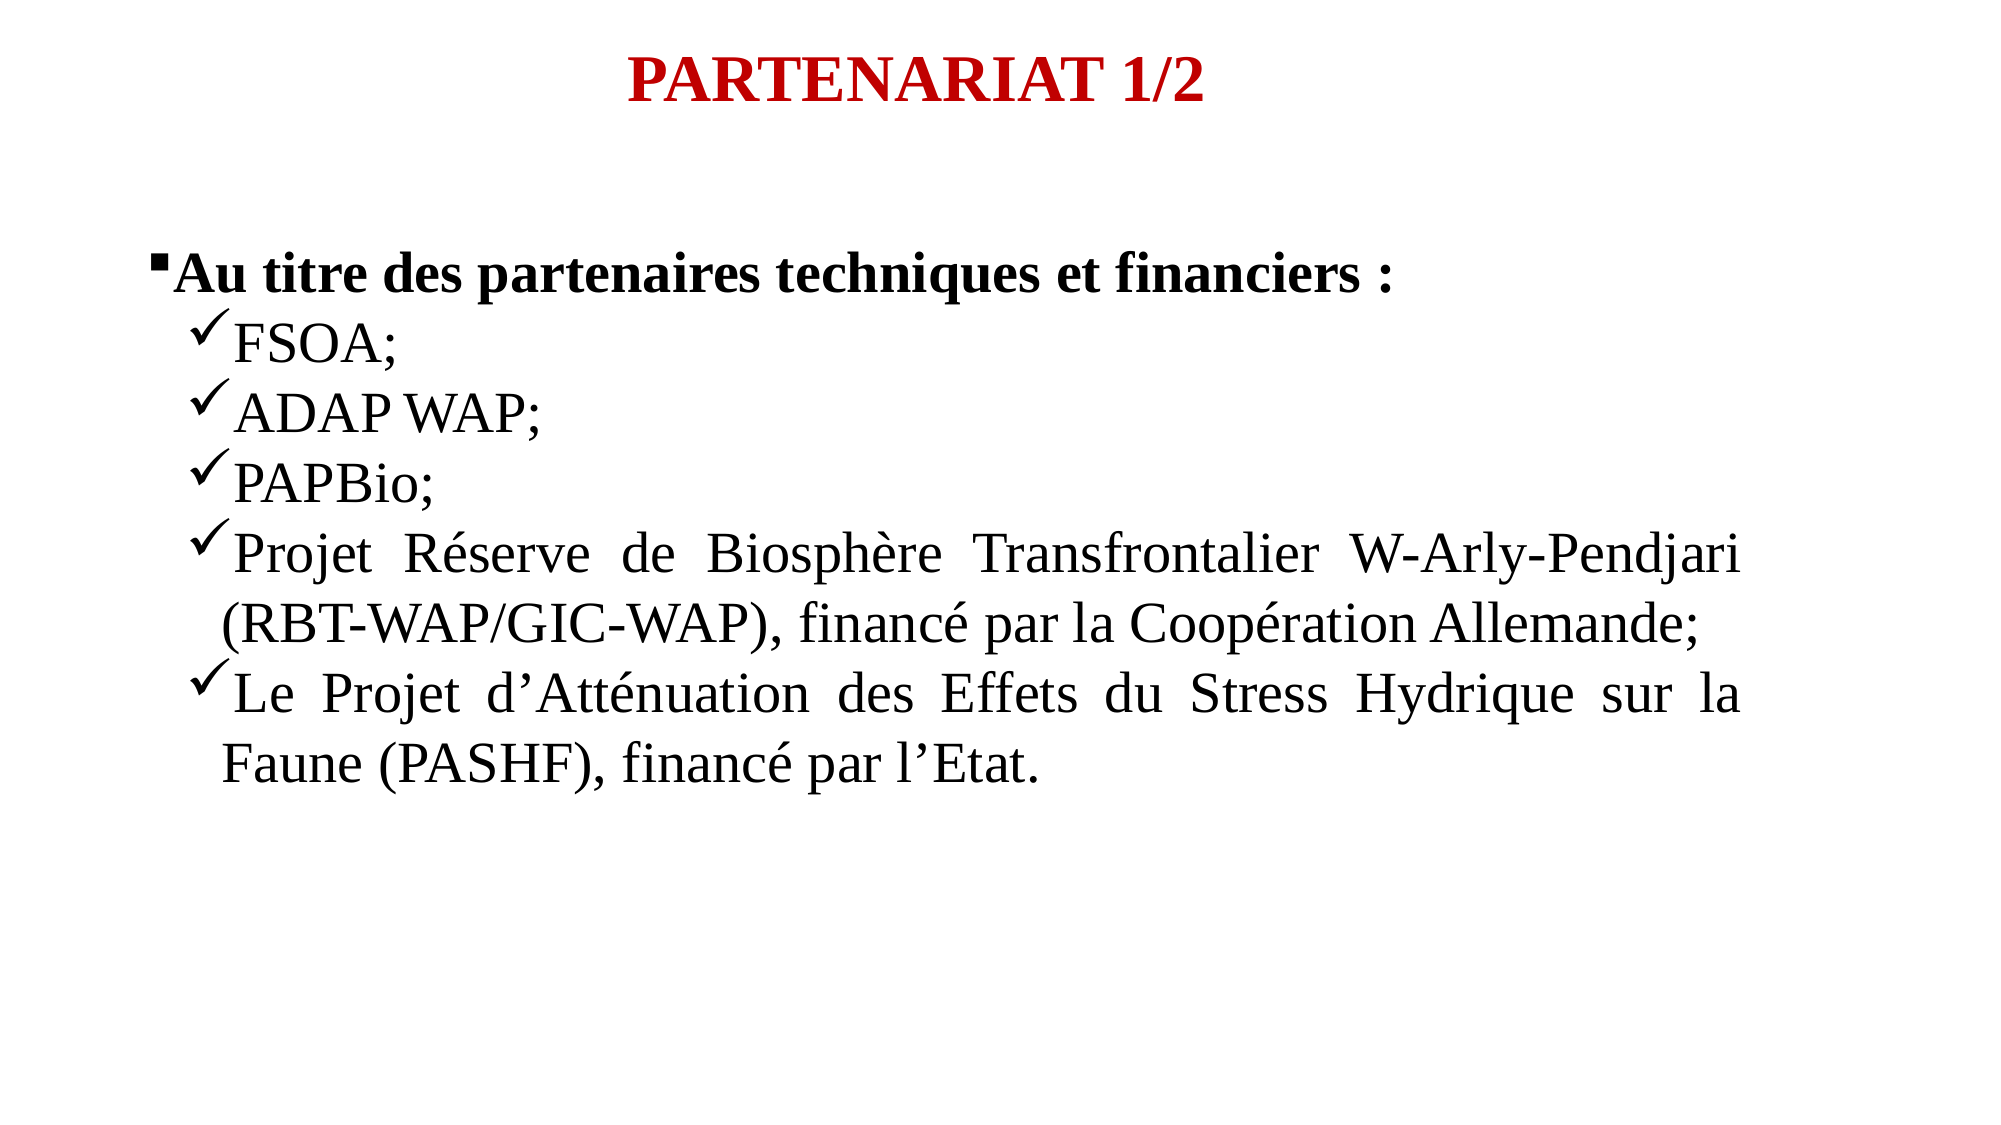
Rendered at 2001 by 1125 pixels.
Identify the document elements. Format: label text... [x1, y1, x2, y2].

text_box Au titre des partenaires techniques et financiers : FSOA; ADAP WAP; PAPBio; Projet Réserve de Biosphère Transfrontalier W-Arly-Pendjari (RBT-WAP/GIC-WAP), financé par la Coopération Allemande; Le Projet d’Atténuation des Effets du Stress Hydrique sur la Faune (PASHF), financé par l’Etat. [131, 227, 1758, 888]
title PARTENARIAT 1/2 [359, 19, 1440, 131]
